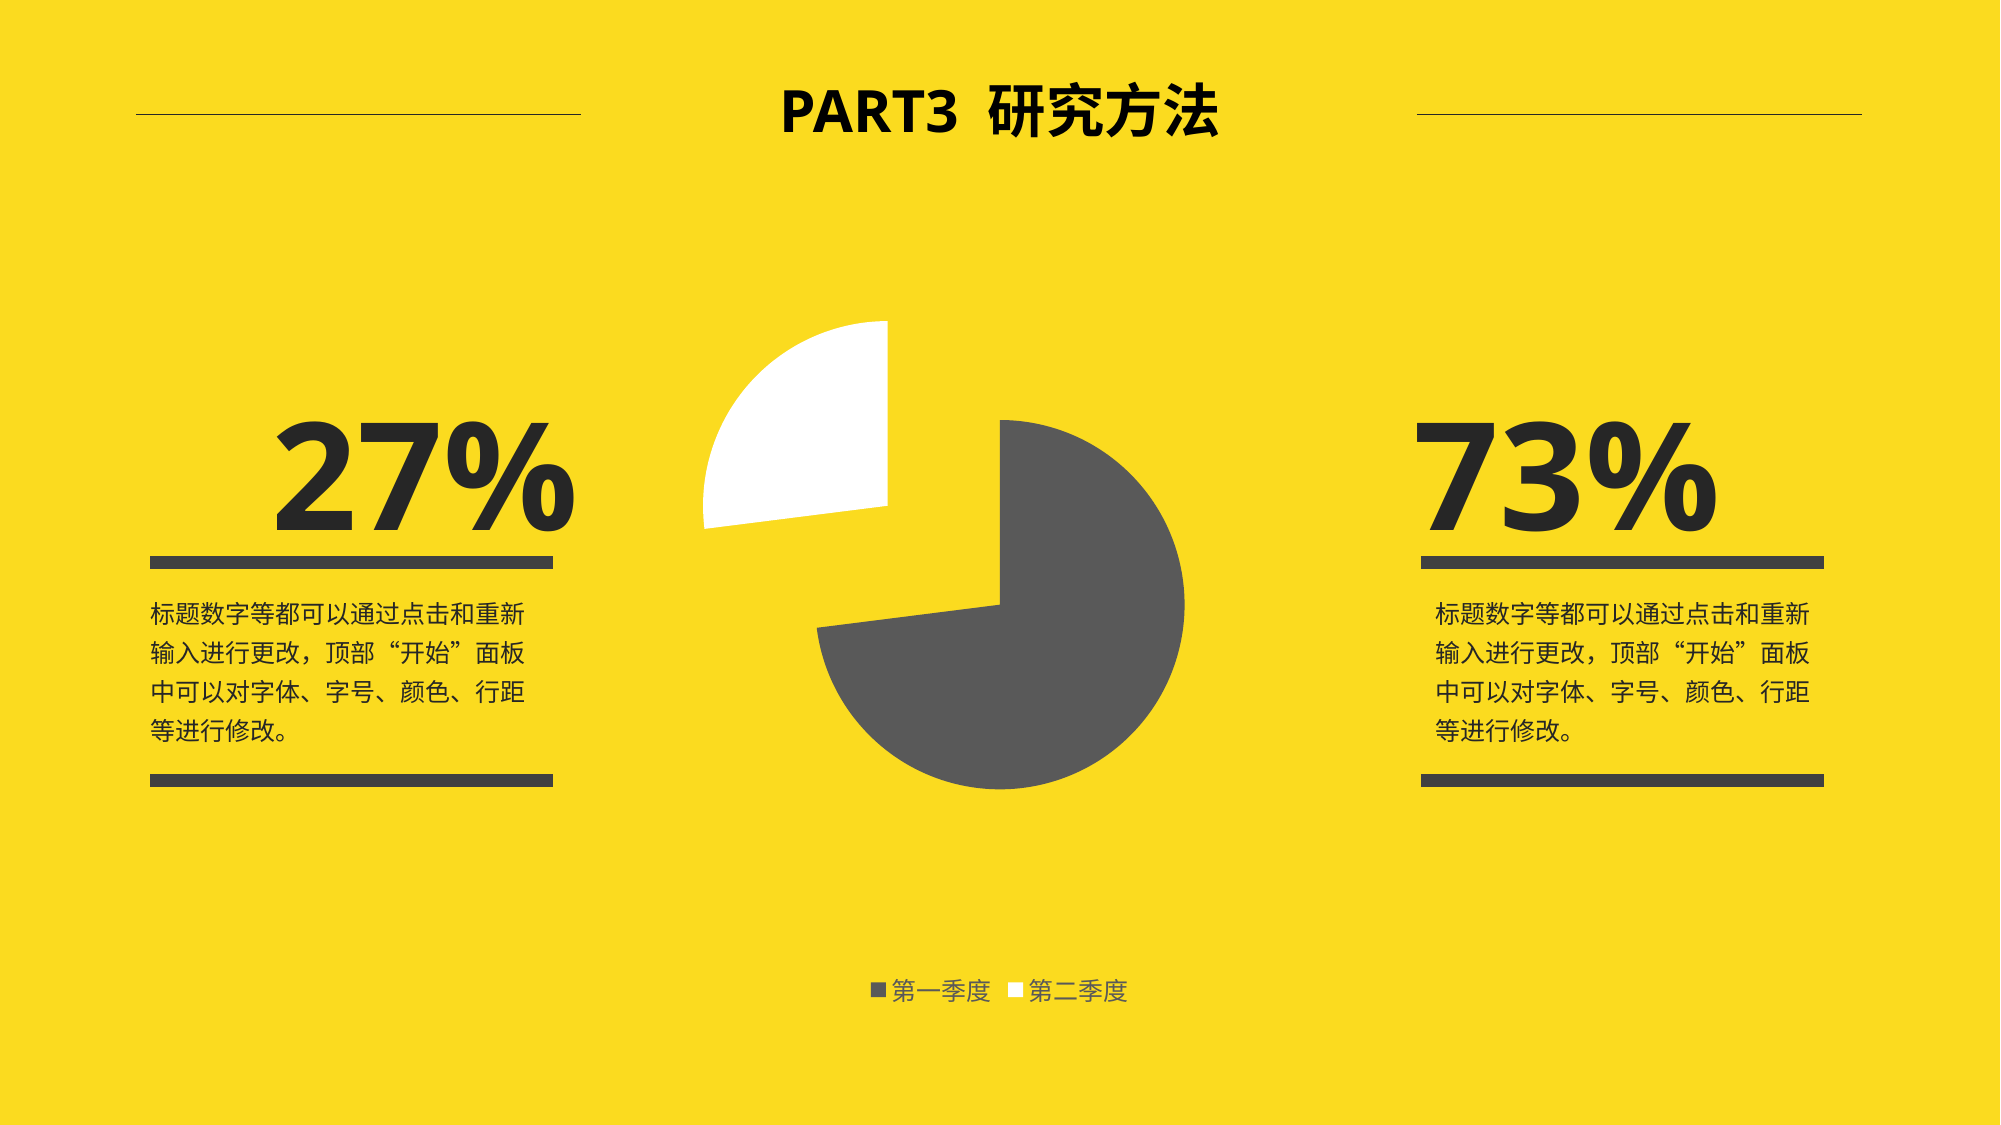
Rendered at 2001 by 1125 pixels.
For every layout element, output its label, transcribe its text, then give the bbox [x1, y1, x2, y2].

text_box 73% [1570, 372, 1970, 568]
text_box 27% [22, 372, 430, 568]
list PART3 研究方法 [629, 43, 1371, 185]
text_box 标题数字等都可以通过点击和重新输入进行更改，顶部“开始”面板中可以对字体、字号、颜色、行距等进行修改。 [1570, 582, 1838, 753]
chart [430, 255, 1570, 1015]
text_box 标题数字等都可以通过点击和重新输入进行更改，顶部“开始”面板中可以对字体、字号、颜色、行距等进行修改。 [135, 582, 430, 753]
